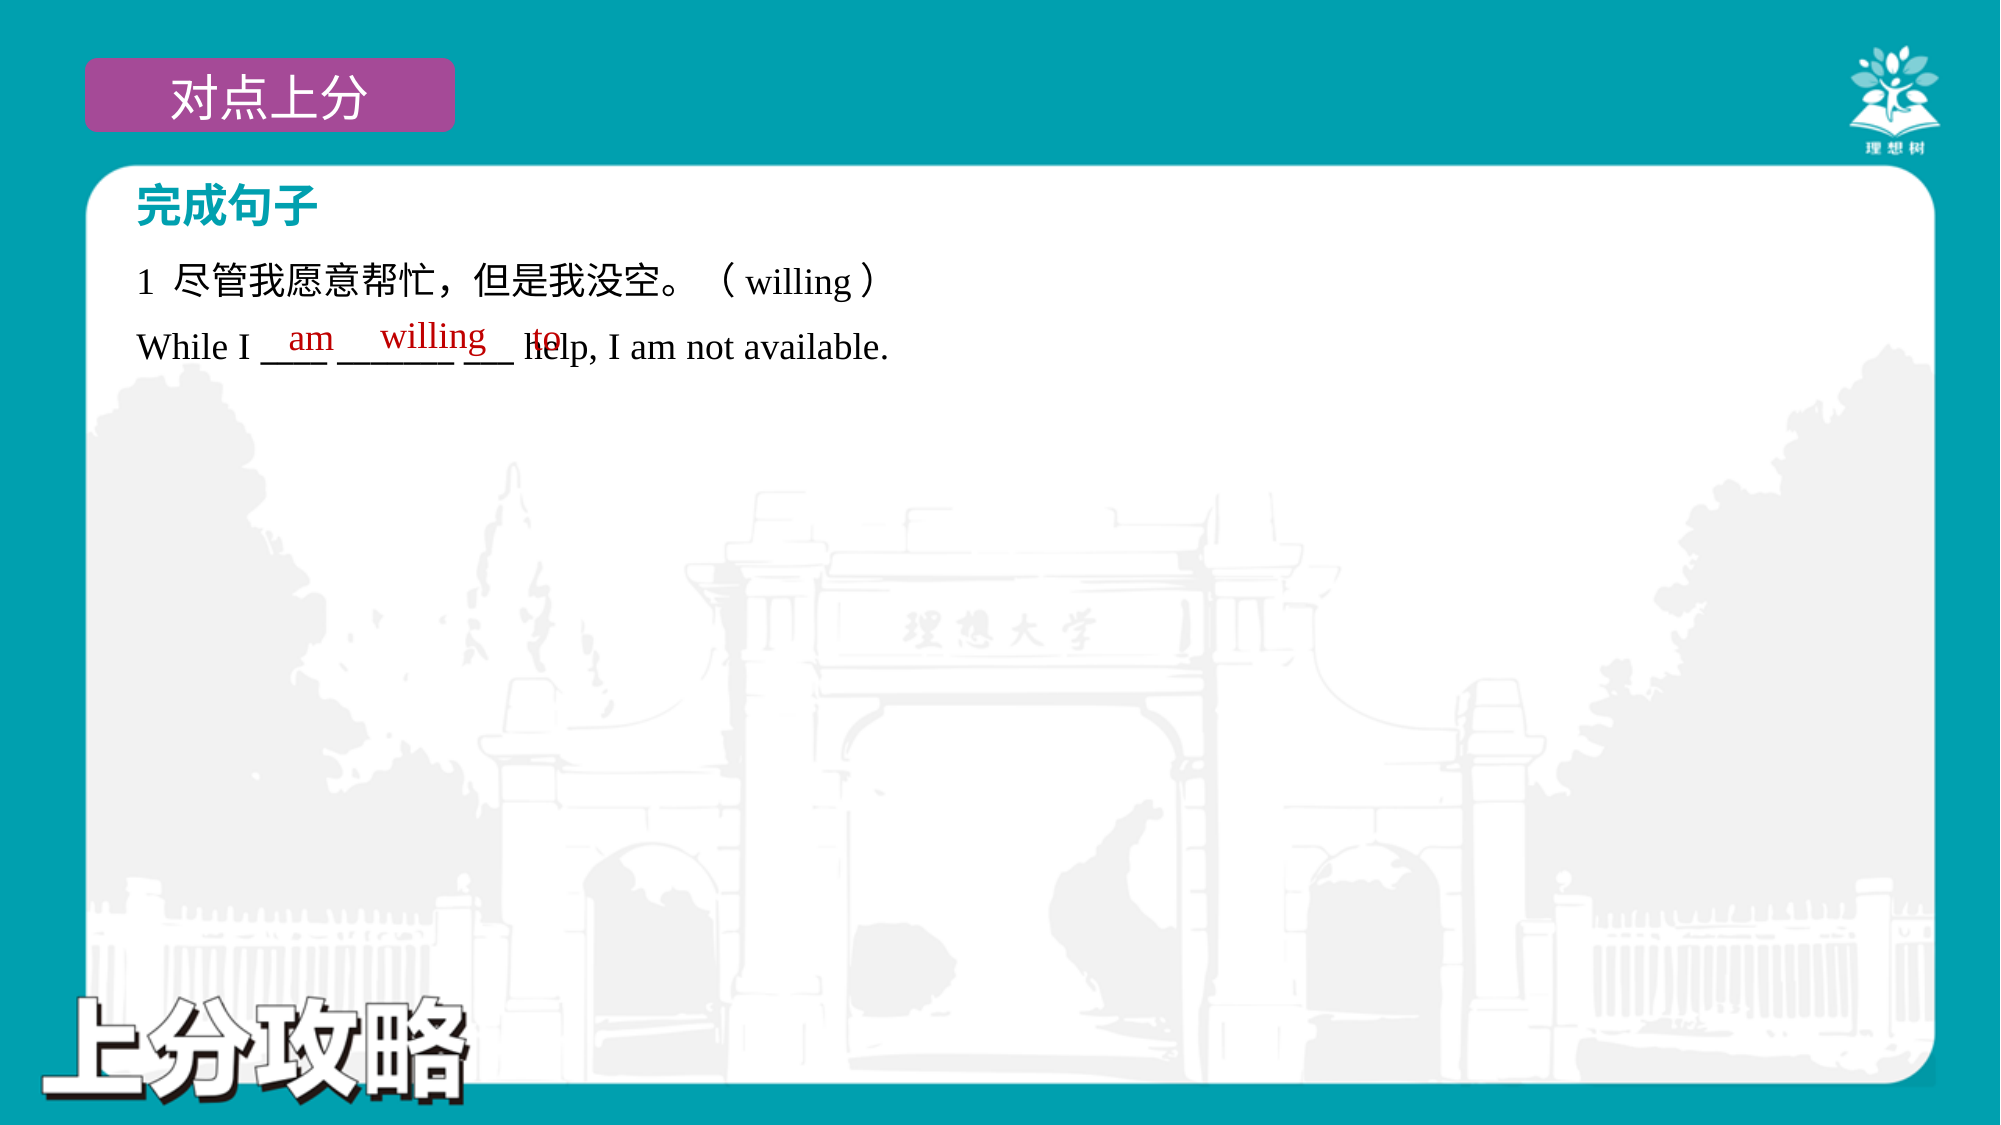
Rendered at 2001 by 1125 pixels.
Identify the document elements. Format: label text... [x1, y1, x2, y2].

picture [0, 0, 2000, 1125]
text_box to [518, 293, 576, 352]
text_box 1 尽管我愿意帮忙，但是我没空。（willing） While I ____ _______ ___ help, I am not available. [136, 233, 1865, 360]
text_box 完成句子 [136, 176, 1865, 232]
text_box am [274, 293, 349, 352]
text_box willing [366, 291, 501, 350]
